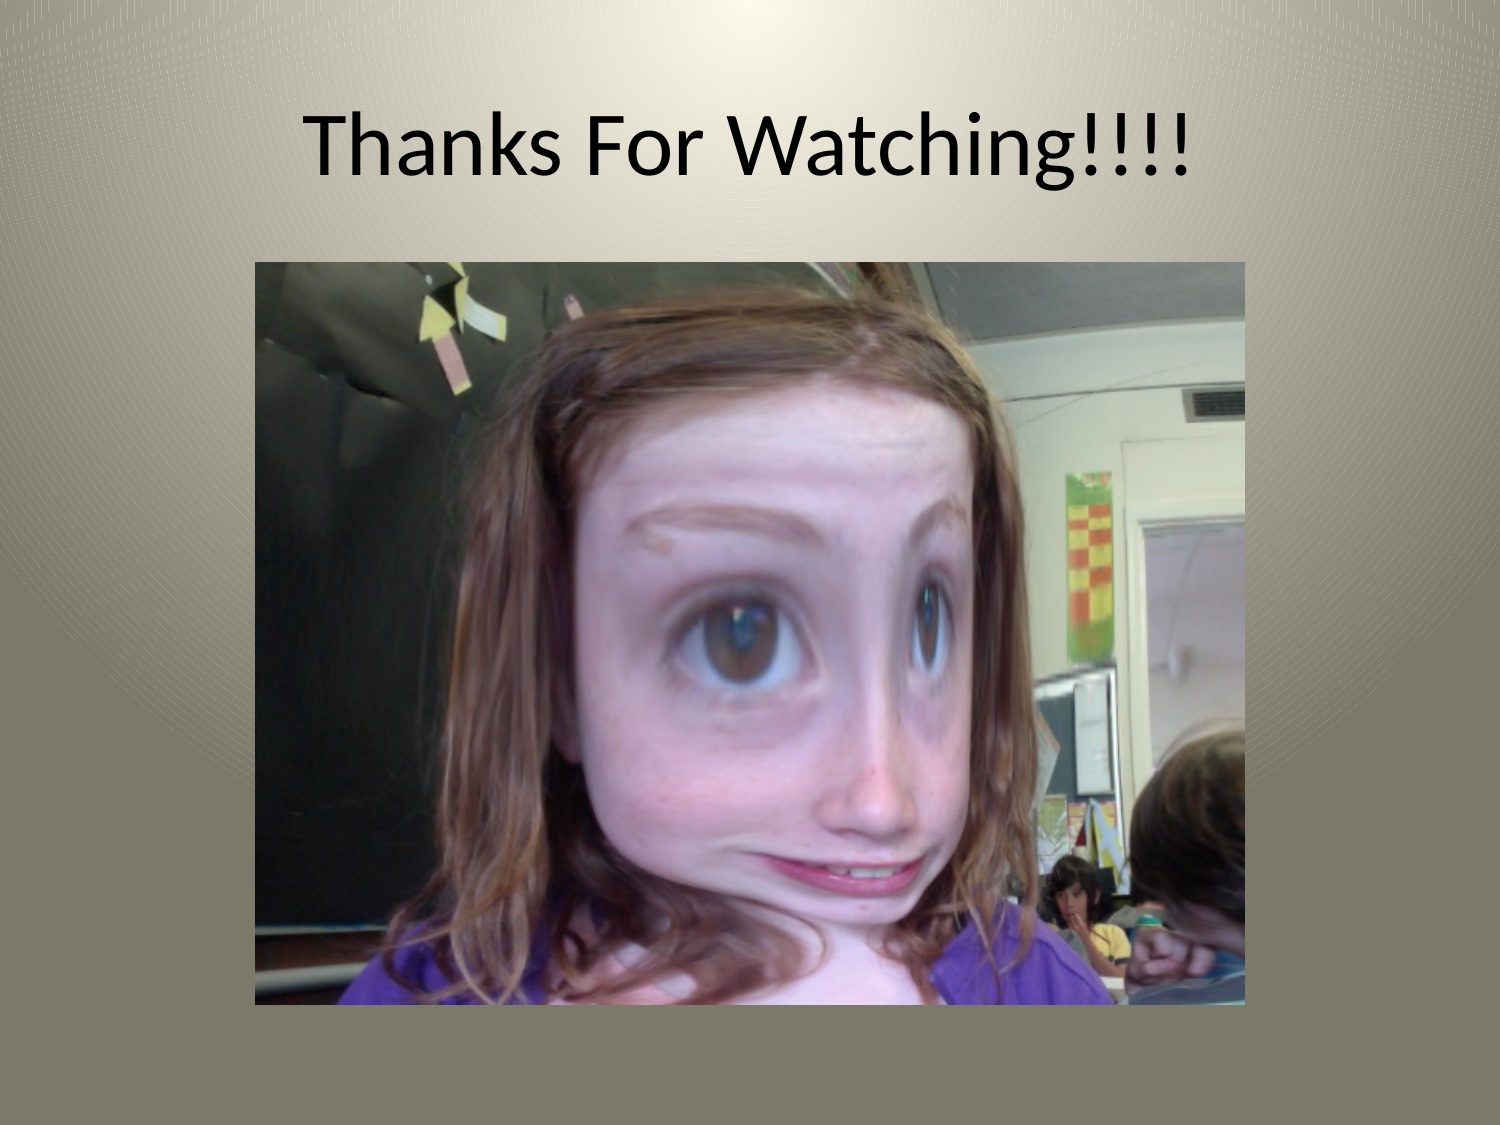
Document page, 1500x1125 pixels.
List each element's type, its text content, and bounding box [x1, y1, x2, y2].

title Thanks For Watching!!!! [75, 45, 1425, 233]
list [74, 262, 1426, 1006]
